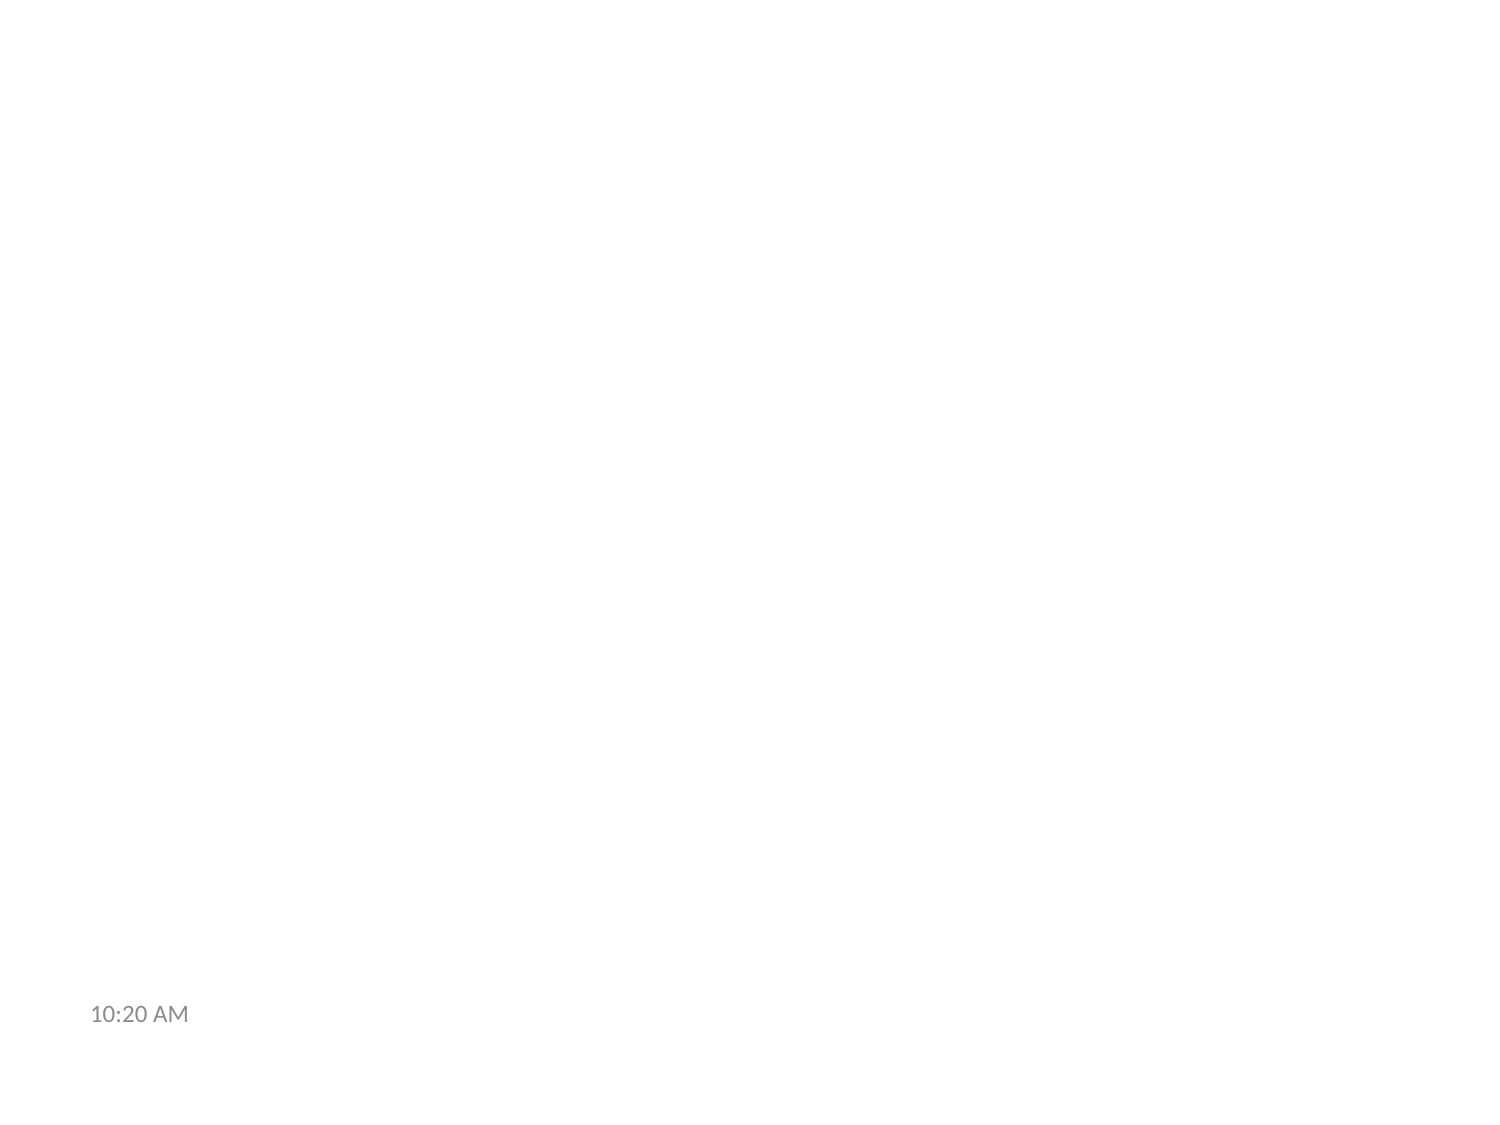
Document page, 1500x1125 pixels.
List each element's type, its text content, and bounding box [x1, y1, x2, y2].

text_box 3:35 PM [75, 982, 425, 1043]
